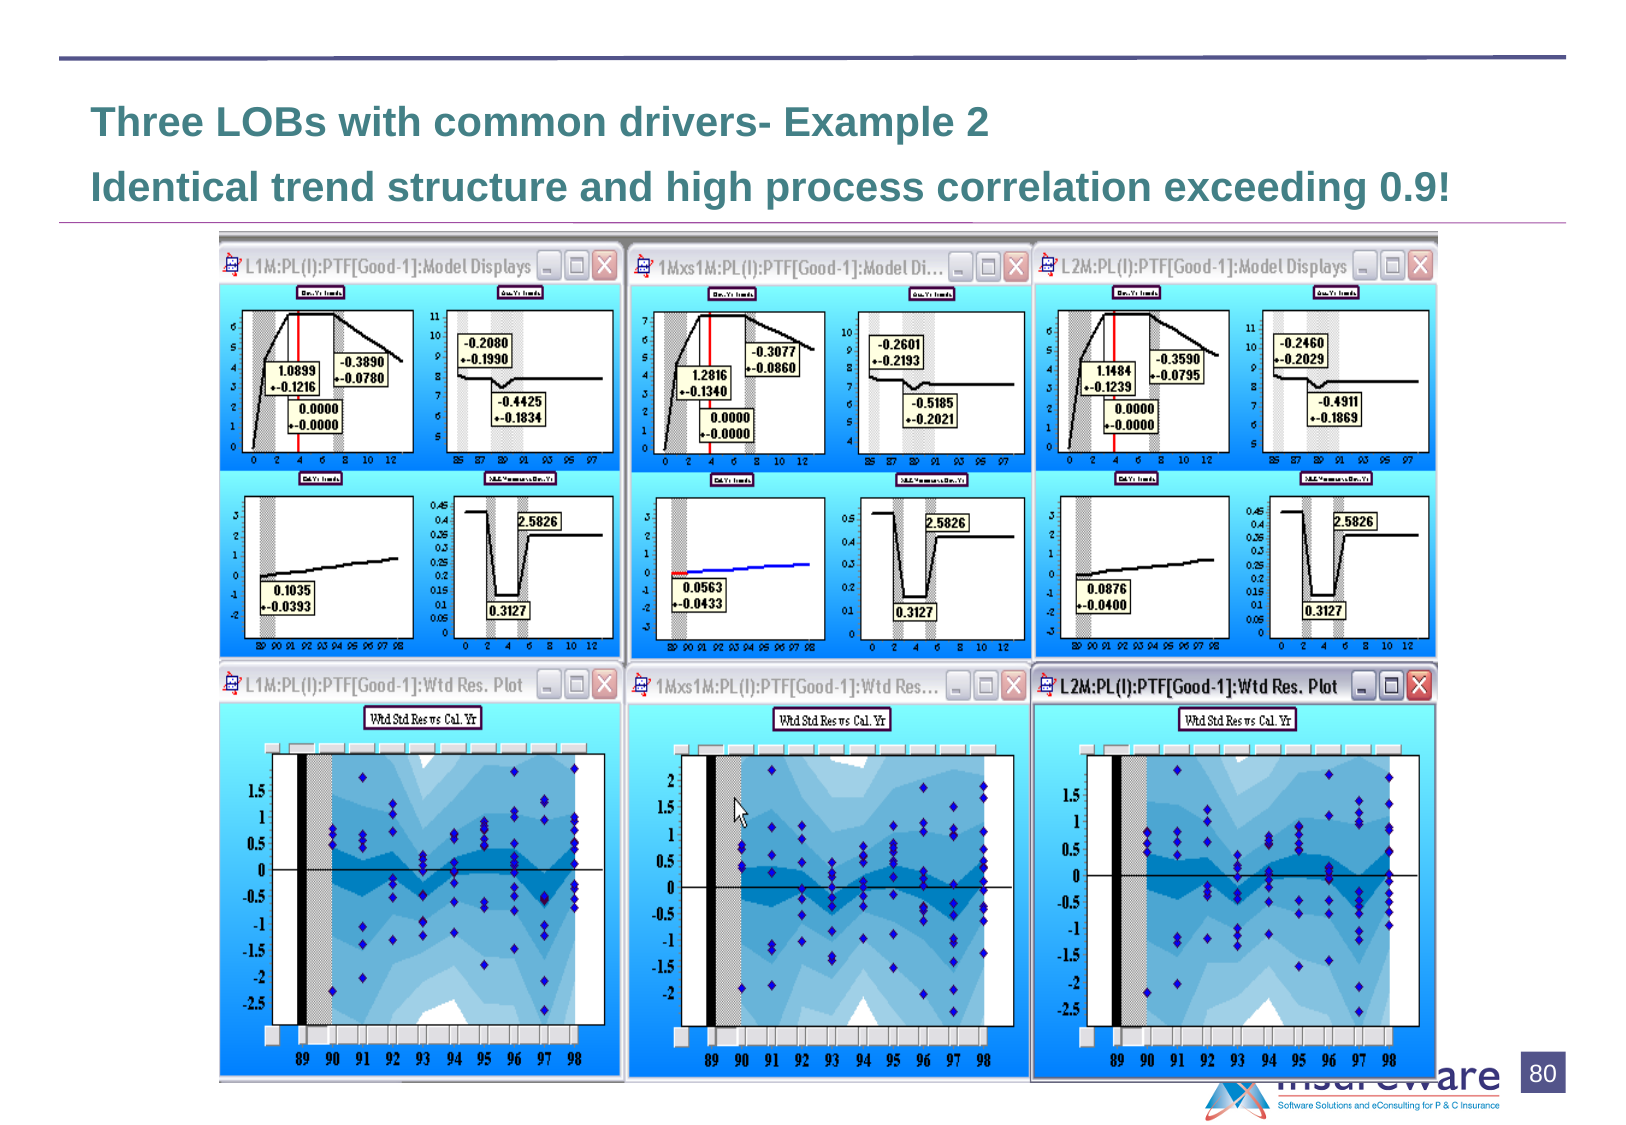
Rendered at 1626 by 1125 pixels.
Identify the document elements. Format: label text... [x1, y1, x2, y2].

picture [1202, 1052, 1500, 1122]
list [218, 231, 1439, 1083]
slide_number 79 [1520, 1051, 1566, 1093]
title Three LOBs with common drivers- Example 2 Identical trend structure and high process correlation exceeding 0.9! [90, 79, 1568, 204]
